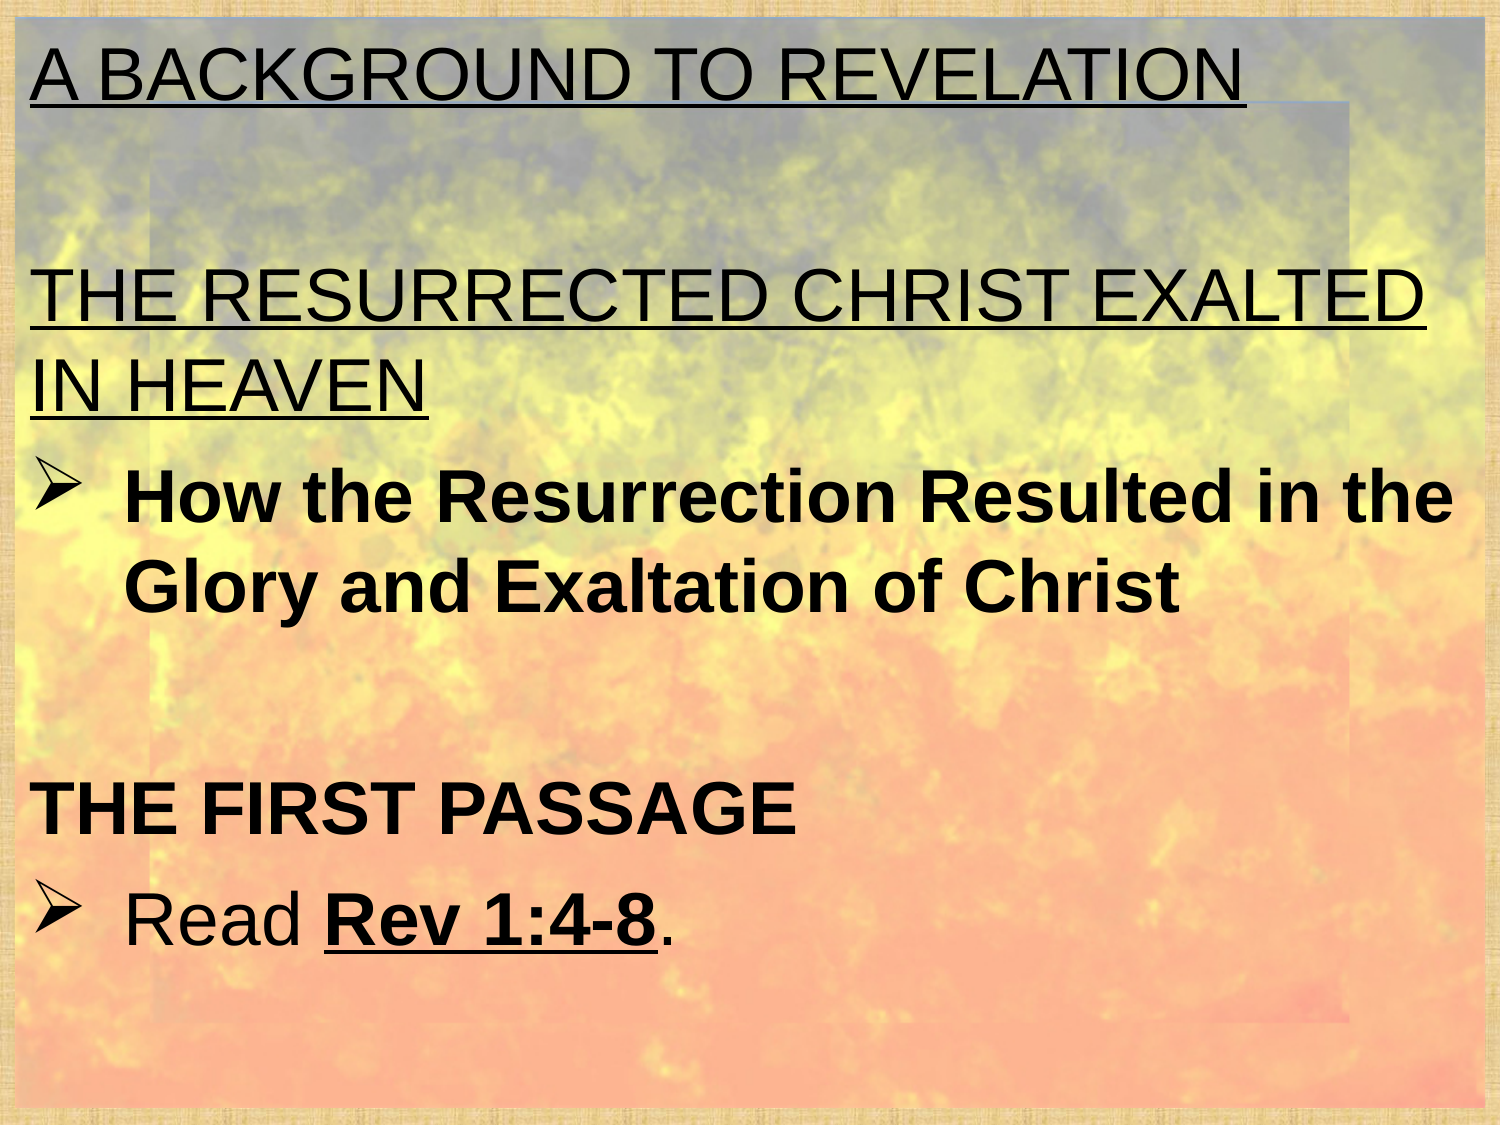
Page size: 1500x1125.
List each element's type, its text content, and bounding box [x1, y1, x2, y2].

picture [0, 0, 1500, 1125]
subtitle A BACKGROUND TO REVELATION THE RESURRECTED CHRIST EXALTED IN HEAVEN How the Resurrection Resulted in the Glory and Exaltation of Christ The First Passage Read Rev 1:4-8. [14, 17, 1486, 1108]
